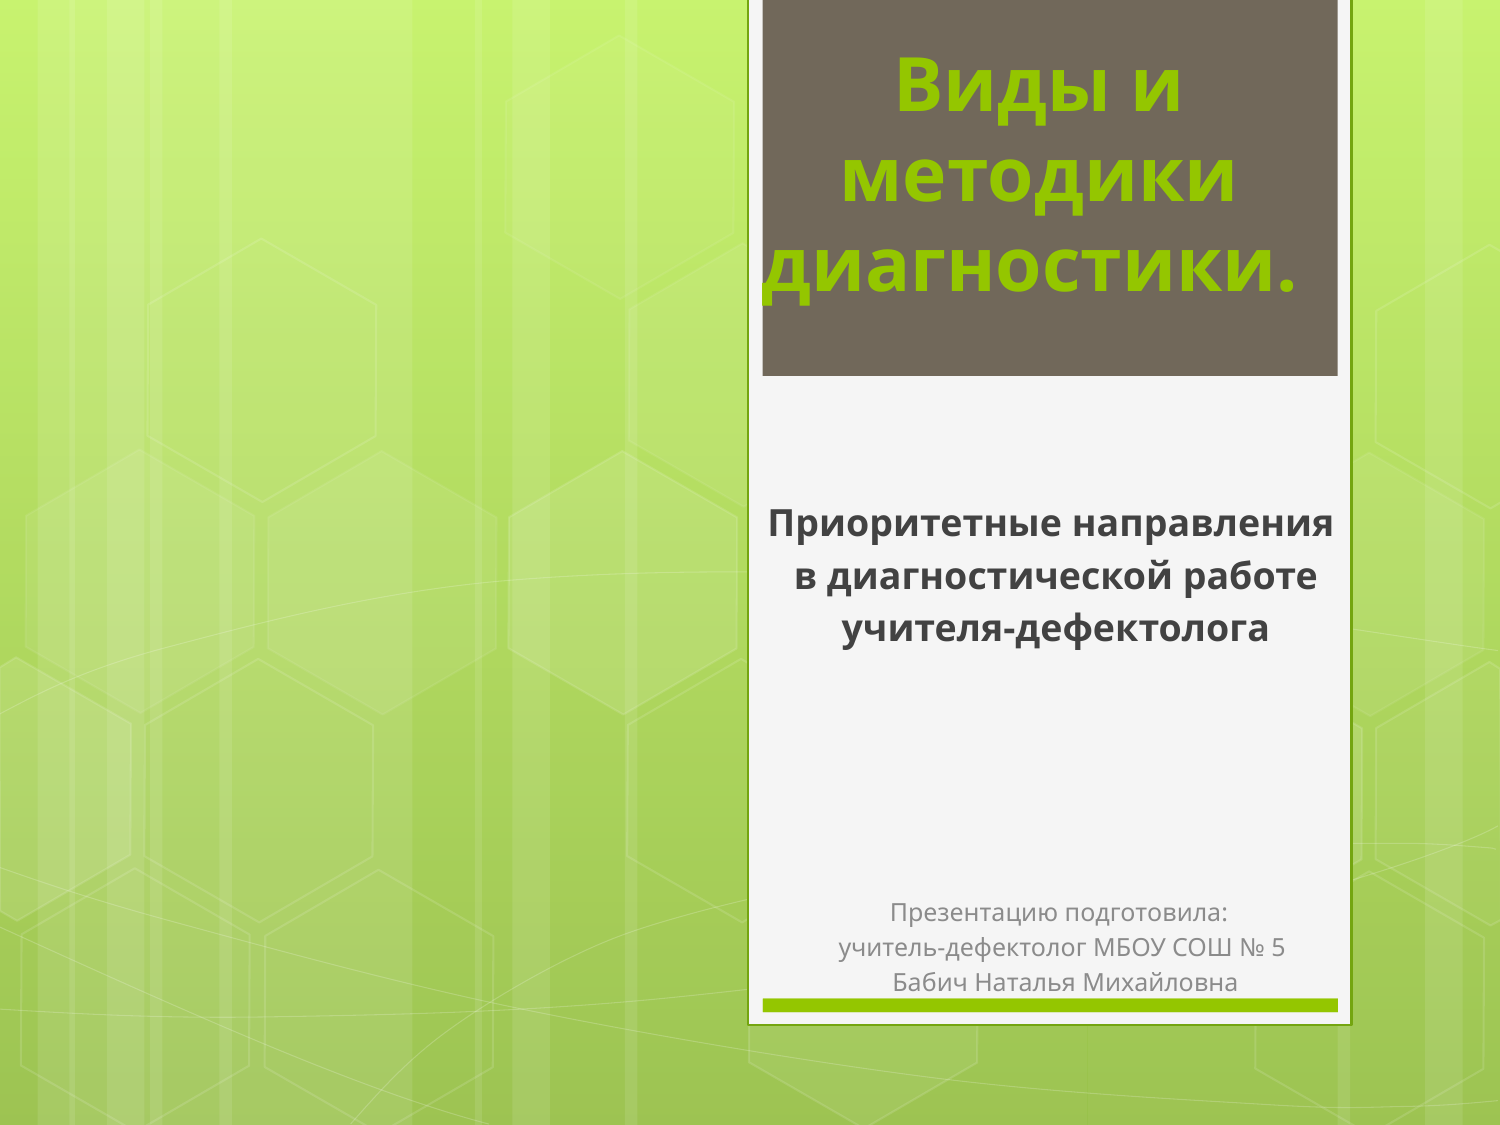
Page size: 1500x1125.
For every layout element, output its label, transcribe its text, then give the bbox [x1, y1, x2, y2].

text_box Презентацию подготовила: учитель-дефектолог МБОУ СОШ № 5 Бабич Наталья Михайловна [537, 889, 1500, 1125]
title Виды и методики диагностики. [714, 30, 1365, 315]
subtitle Приоритетные направления в диагностической работе учителя-дефектолога [738, 491, 1365, 780]
